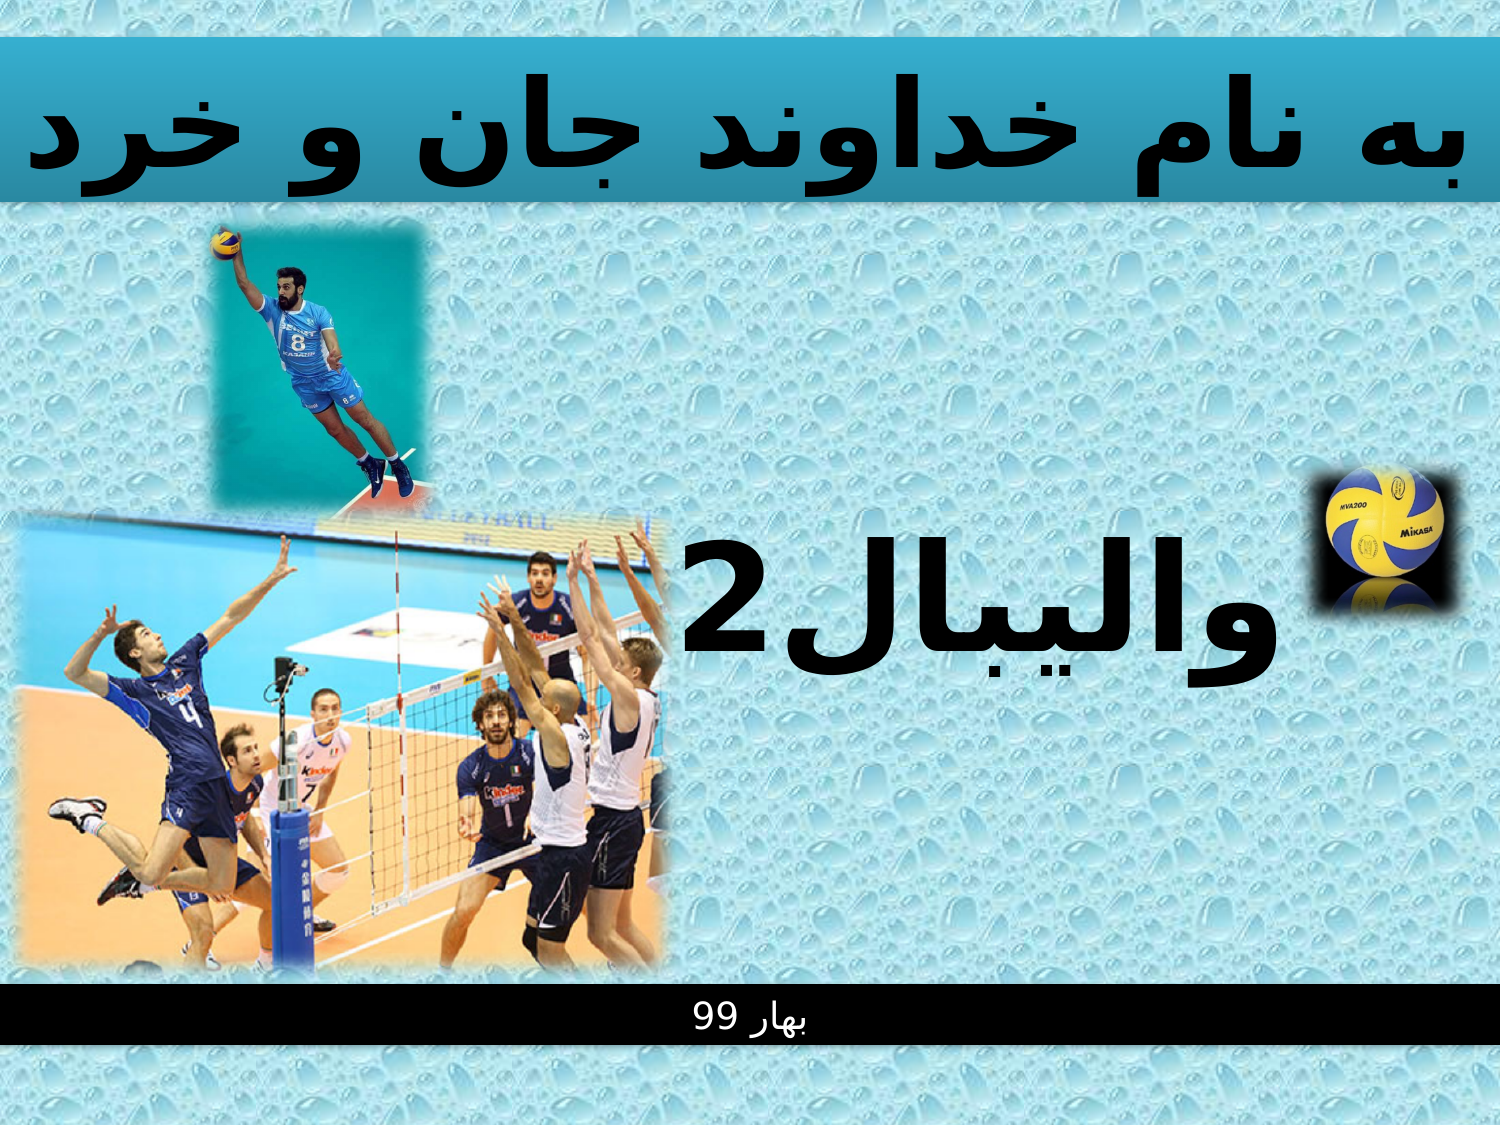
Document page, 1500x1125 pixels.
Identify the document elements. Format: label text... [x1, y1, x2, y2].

picture [0, 202, 1500, 984]
picture [0, 0, 1500, 37]
text_box بهار 99 [0, 984, 1500, 1045]
picture [0, 1045, 1500, 1125]
subtitle به نام خداوند جان و خرد [0, 37, 1500, 202]
title والیبال2 [466, 216, 1495, 967]
